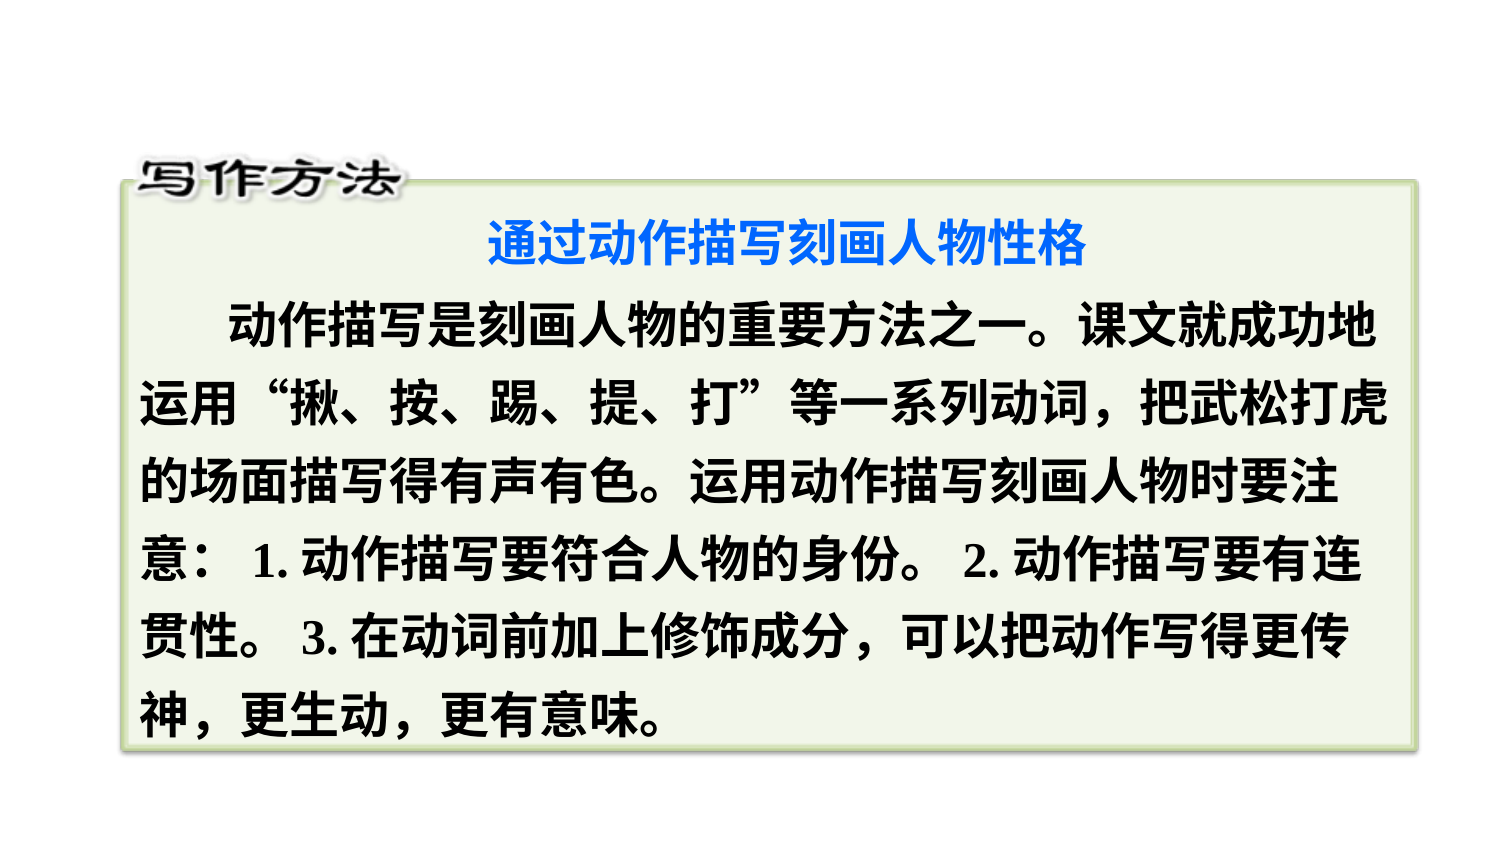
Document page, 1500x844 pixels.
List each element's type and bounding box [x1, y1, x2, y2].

picture [82, 106, 1425, 761]
